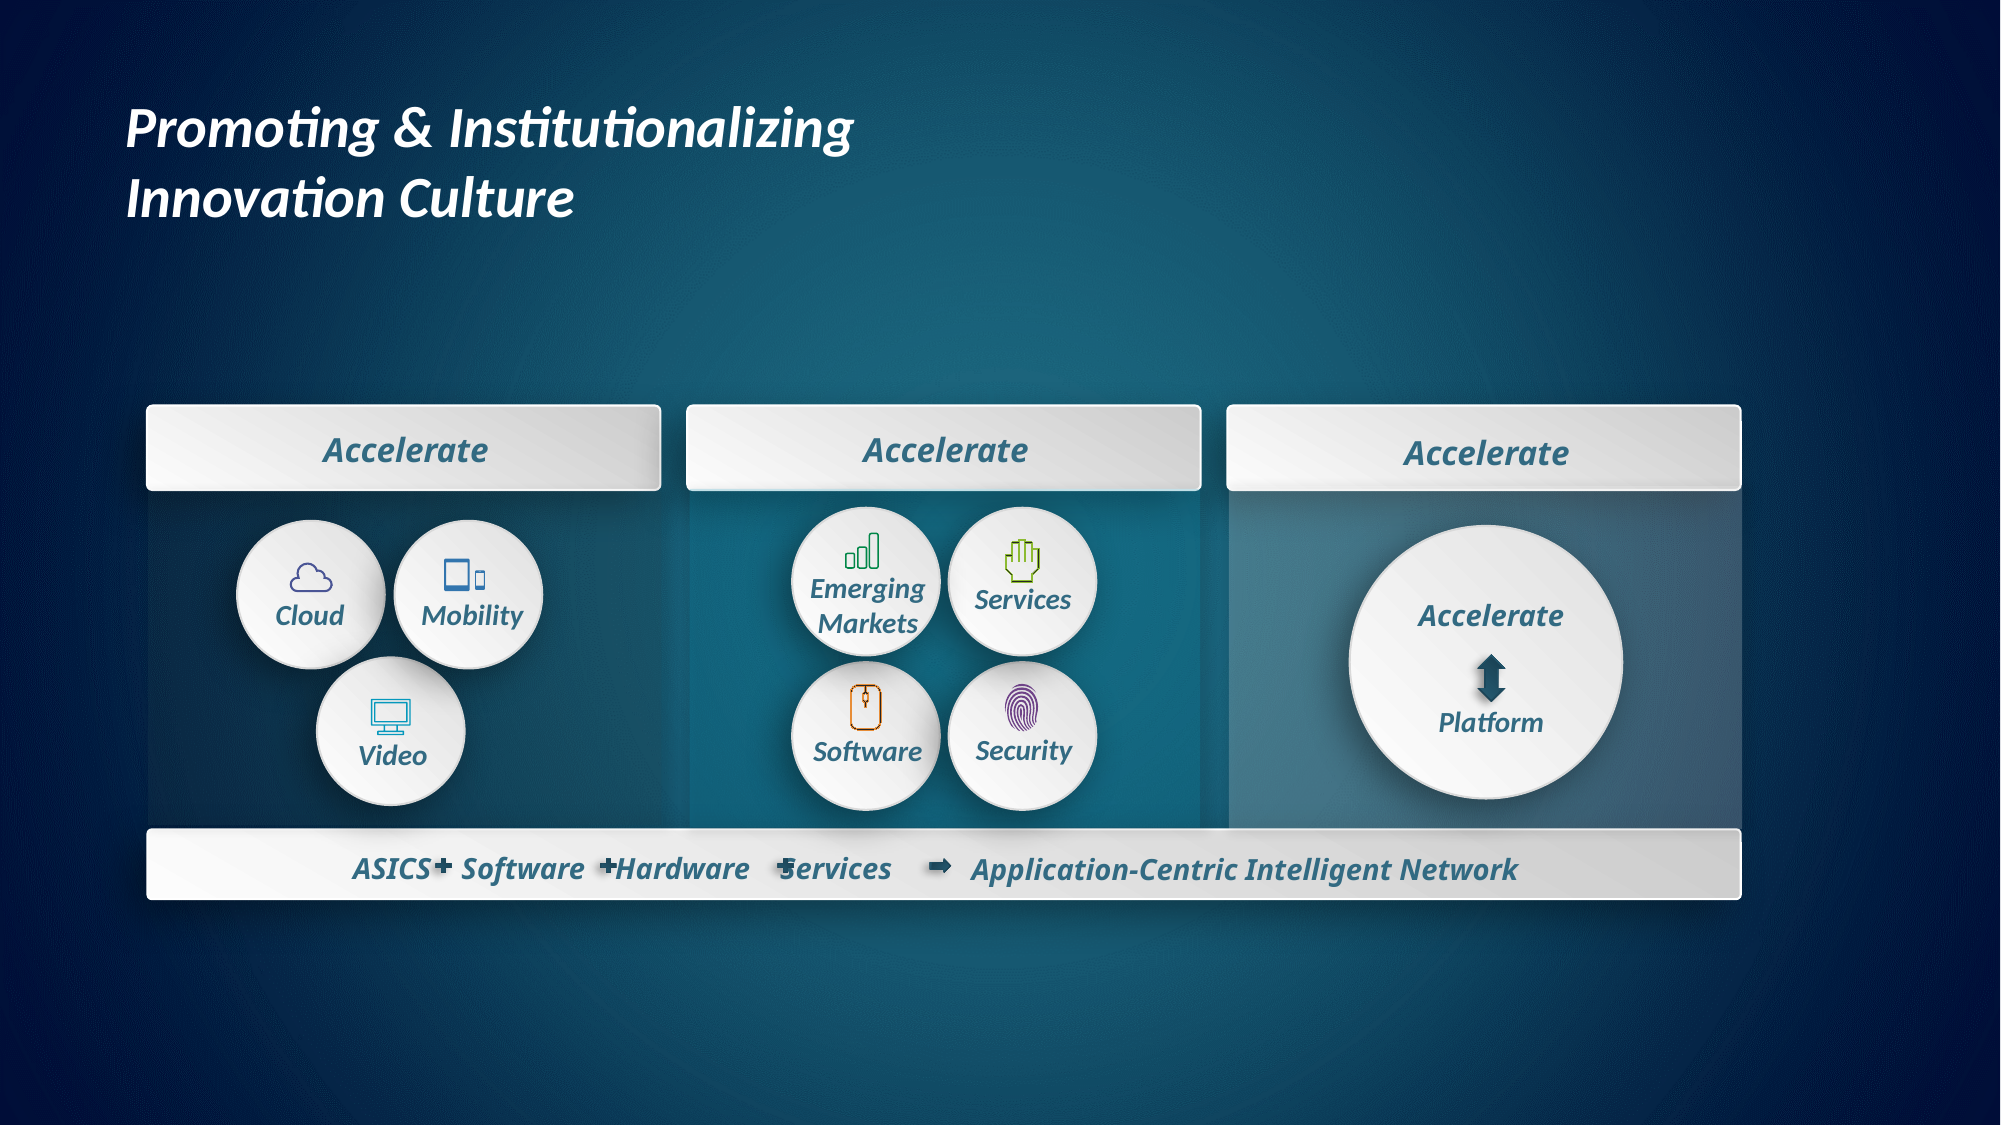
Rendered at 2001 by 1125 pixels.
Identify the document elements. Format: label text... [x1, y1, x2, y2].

picture [0, 0, 2001, 1125]
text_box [255, 836, 1559, 894]
text_box [1083, 828, 1234, 836]
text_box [687, 405, 1201, 828]
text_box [1227, 405, 1743, 830]
text_box [146, 829, 1742, 901]
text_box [147, 405, 662, 826]
text_box [420, 828, 785, 836]
text_box Promoting & Institutionalizing Innovation Culture [110, 81, 1134, 237]
